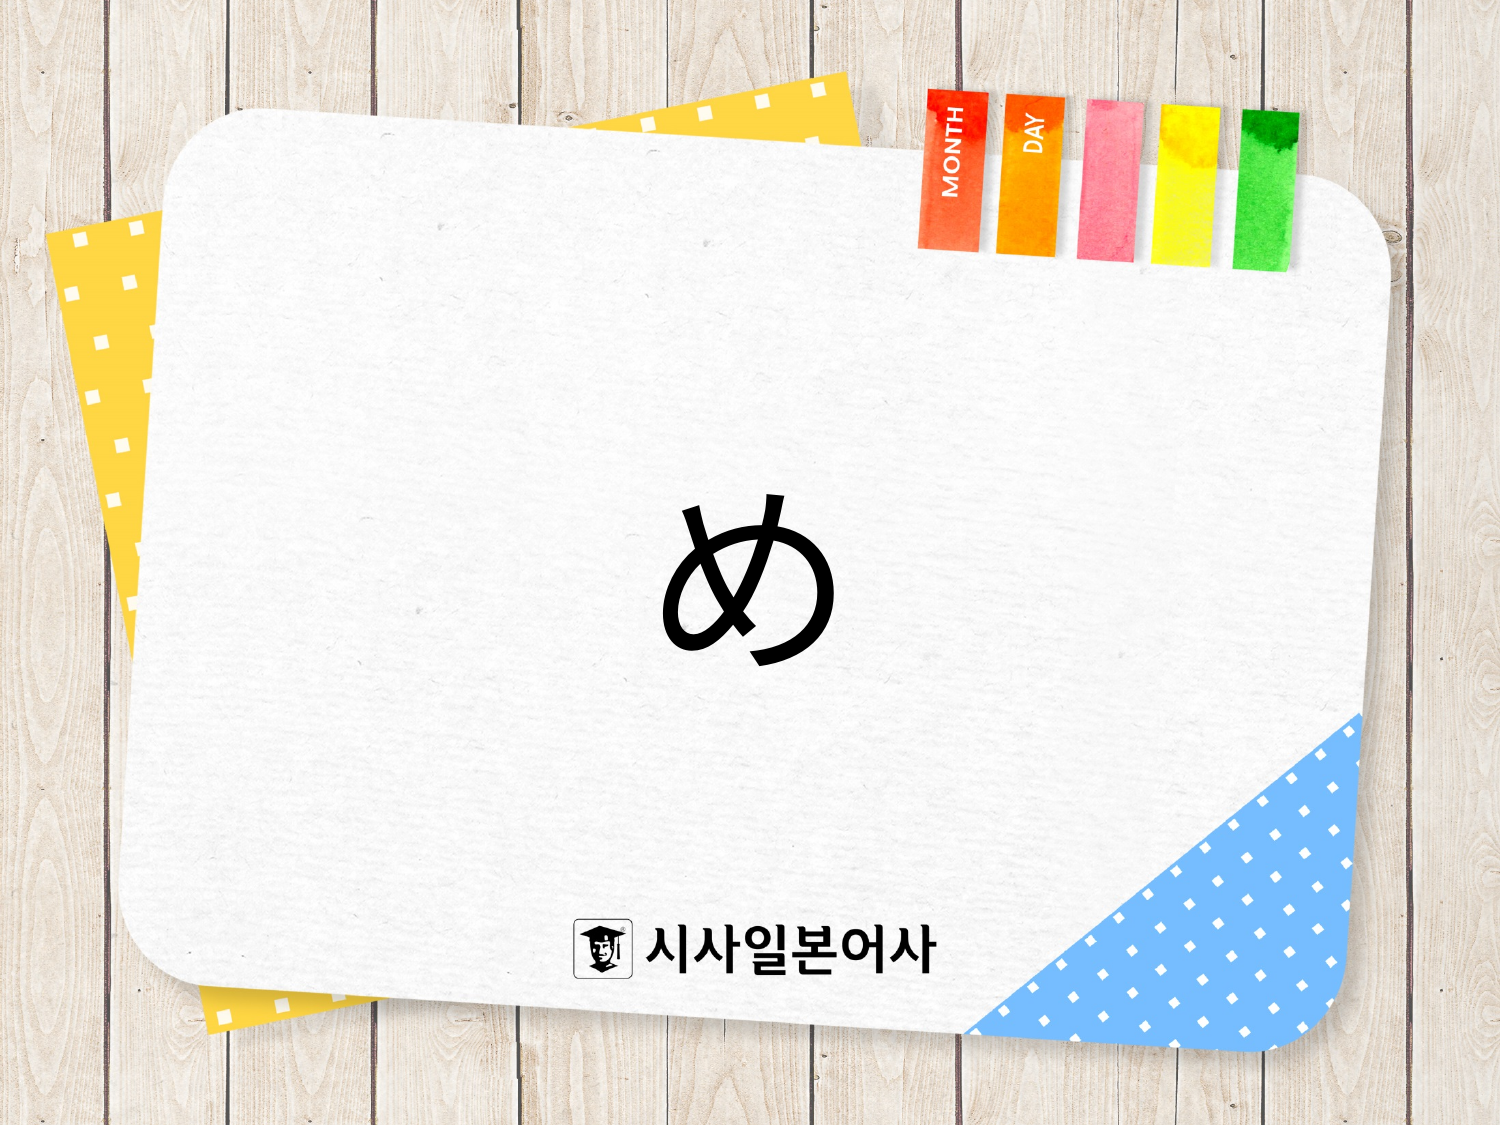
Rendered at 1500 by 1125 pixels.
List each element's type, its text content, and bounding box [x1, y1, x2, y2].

picture [0, 0, 1500, 1125]
title め [75, 338, 1425, 811]
